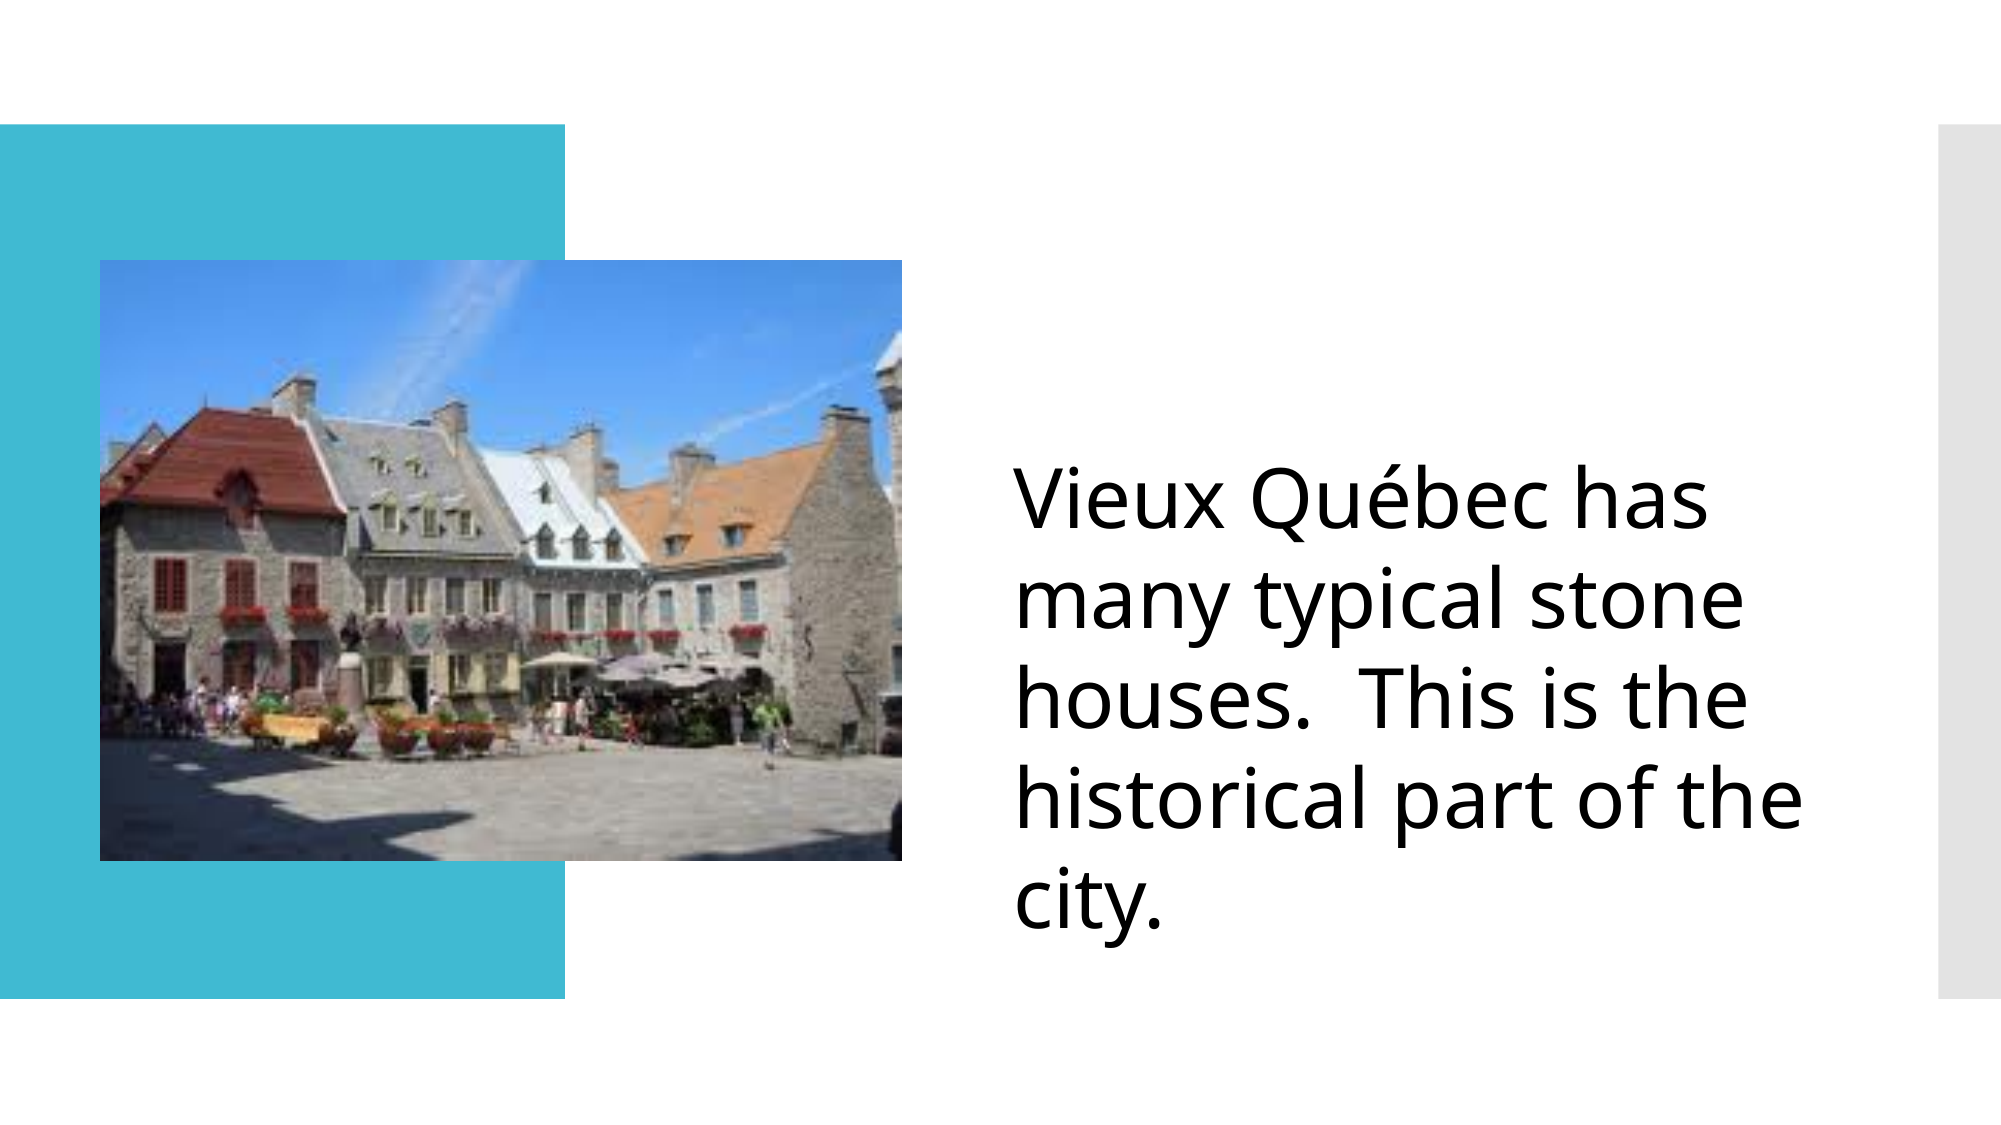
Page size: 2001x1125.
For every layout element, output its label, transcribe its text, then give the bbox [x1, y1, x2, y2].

text_box Vieux Québec has many typical stone houses. This is the historical part of the city. [998, 438, 1875, 953]
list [100, 259, 902, 861]
